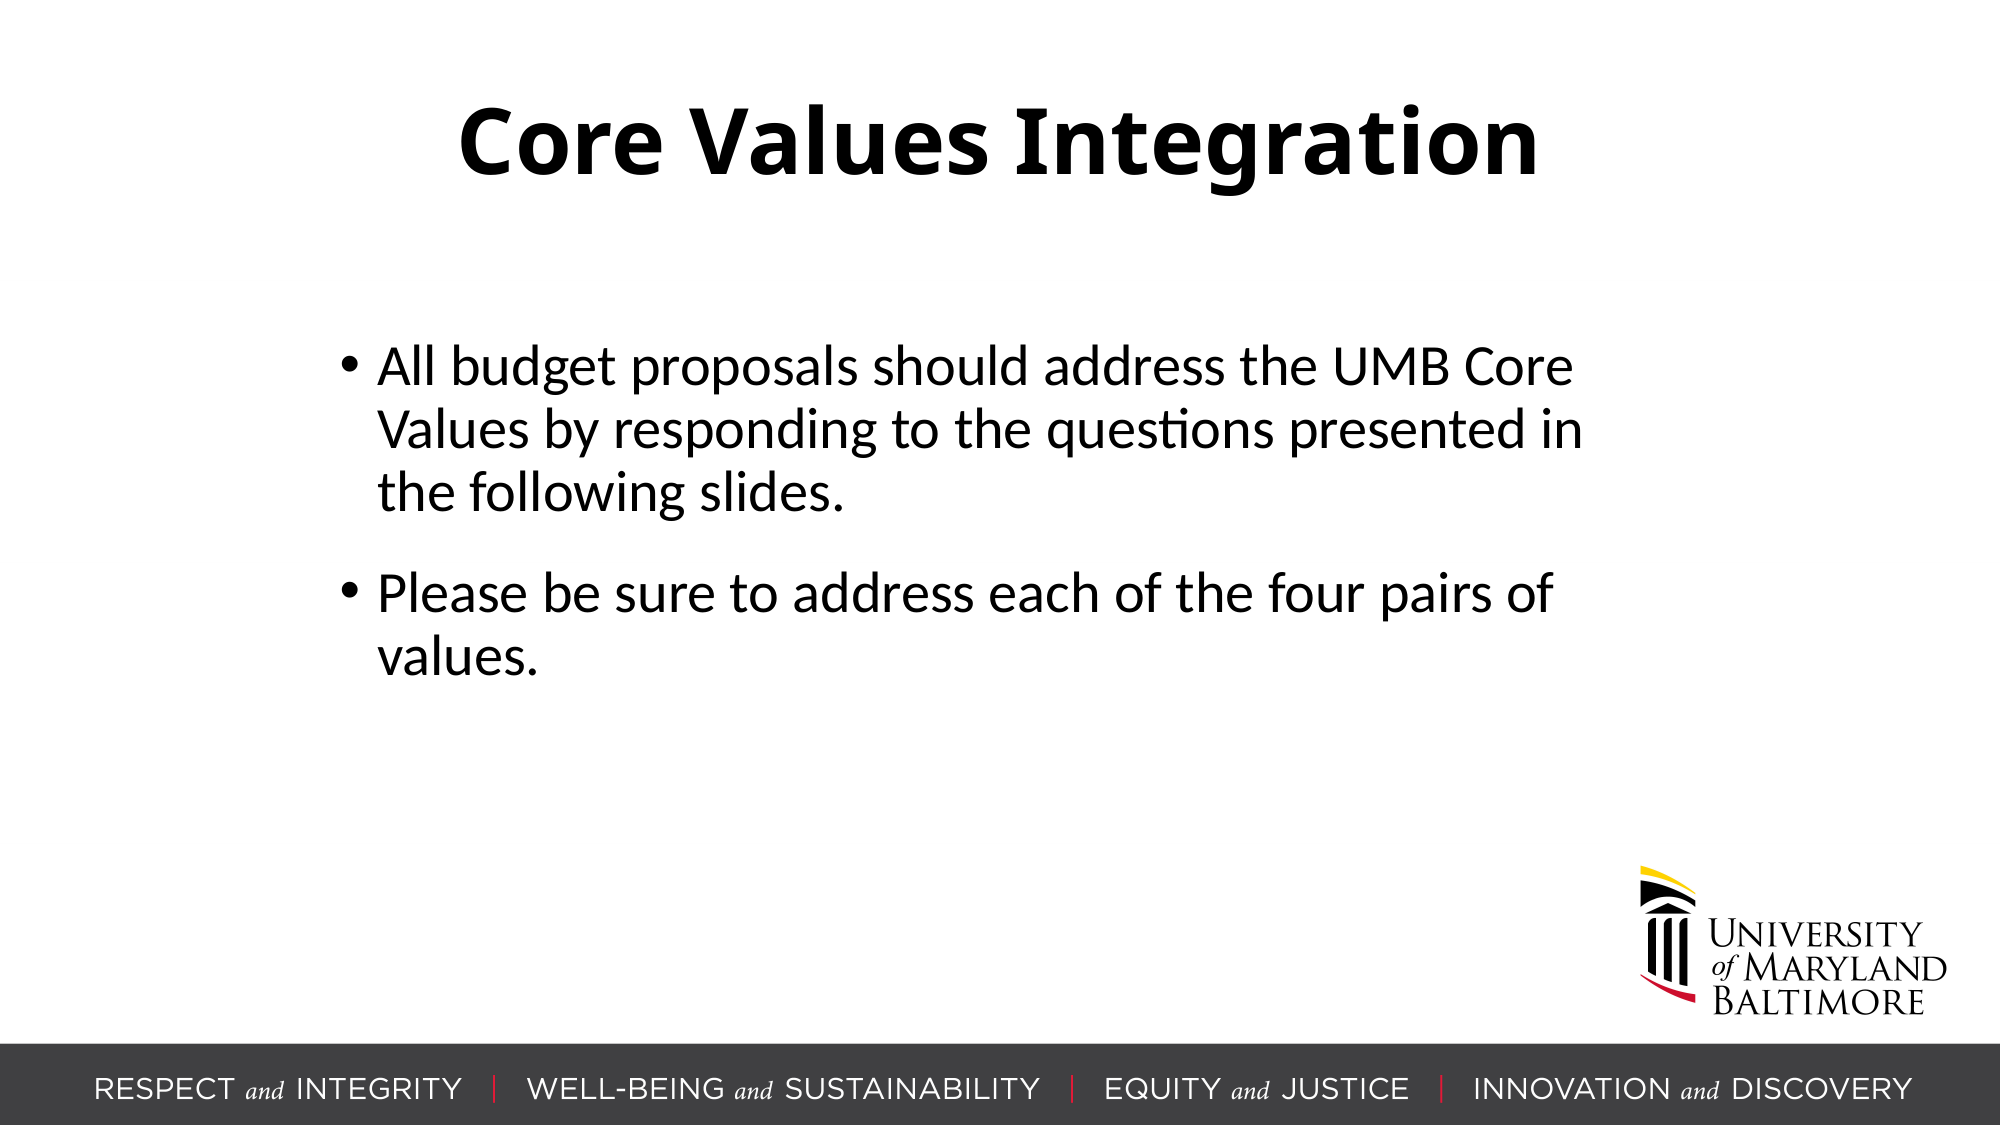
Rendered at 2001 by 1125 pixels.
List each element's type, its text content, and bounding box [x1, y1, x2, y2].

picture [0, 0, 2000, 1125]
text_box Core Values Integration [324, 88, 1675, 227]
text_box All budget proposals should address the UMB Core Values by responding to the questions presented in the following slides. Please be sure to address each of the four pairs of values. [324, 328, 1675, 1005]
